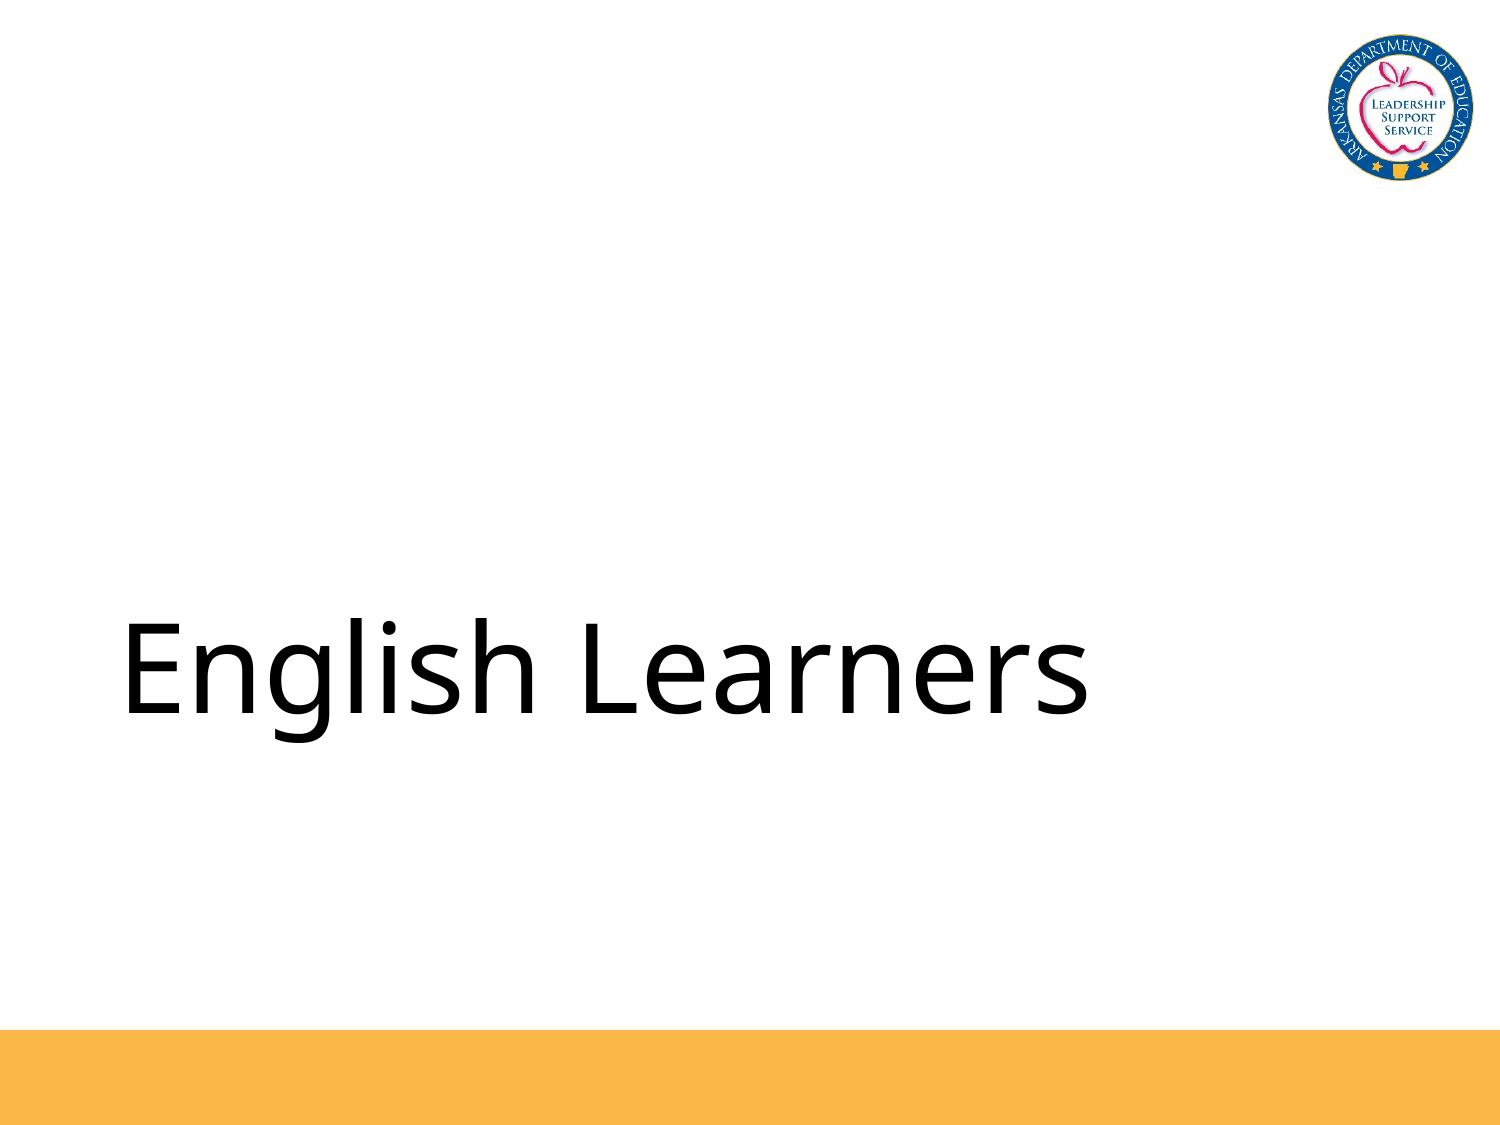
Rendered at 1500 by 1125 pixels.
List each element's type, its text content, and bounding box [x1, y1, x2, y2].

picture [1327, 34, 1478, 181]
title English Learners [102, 280, 1397, 749]
